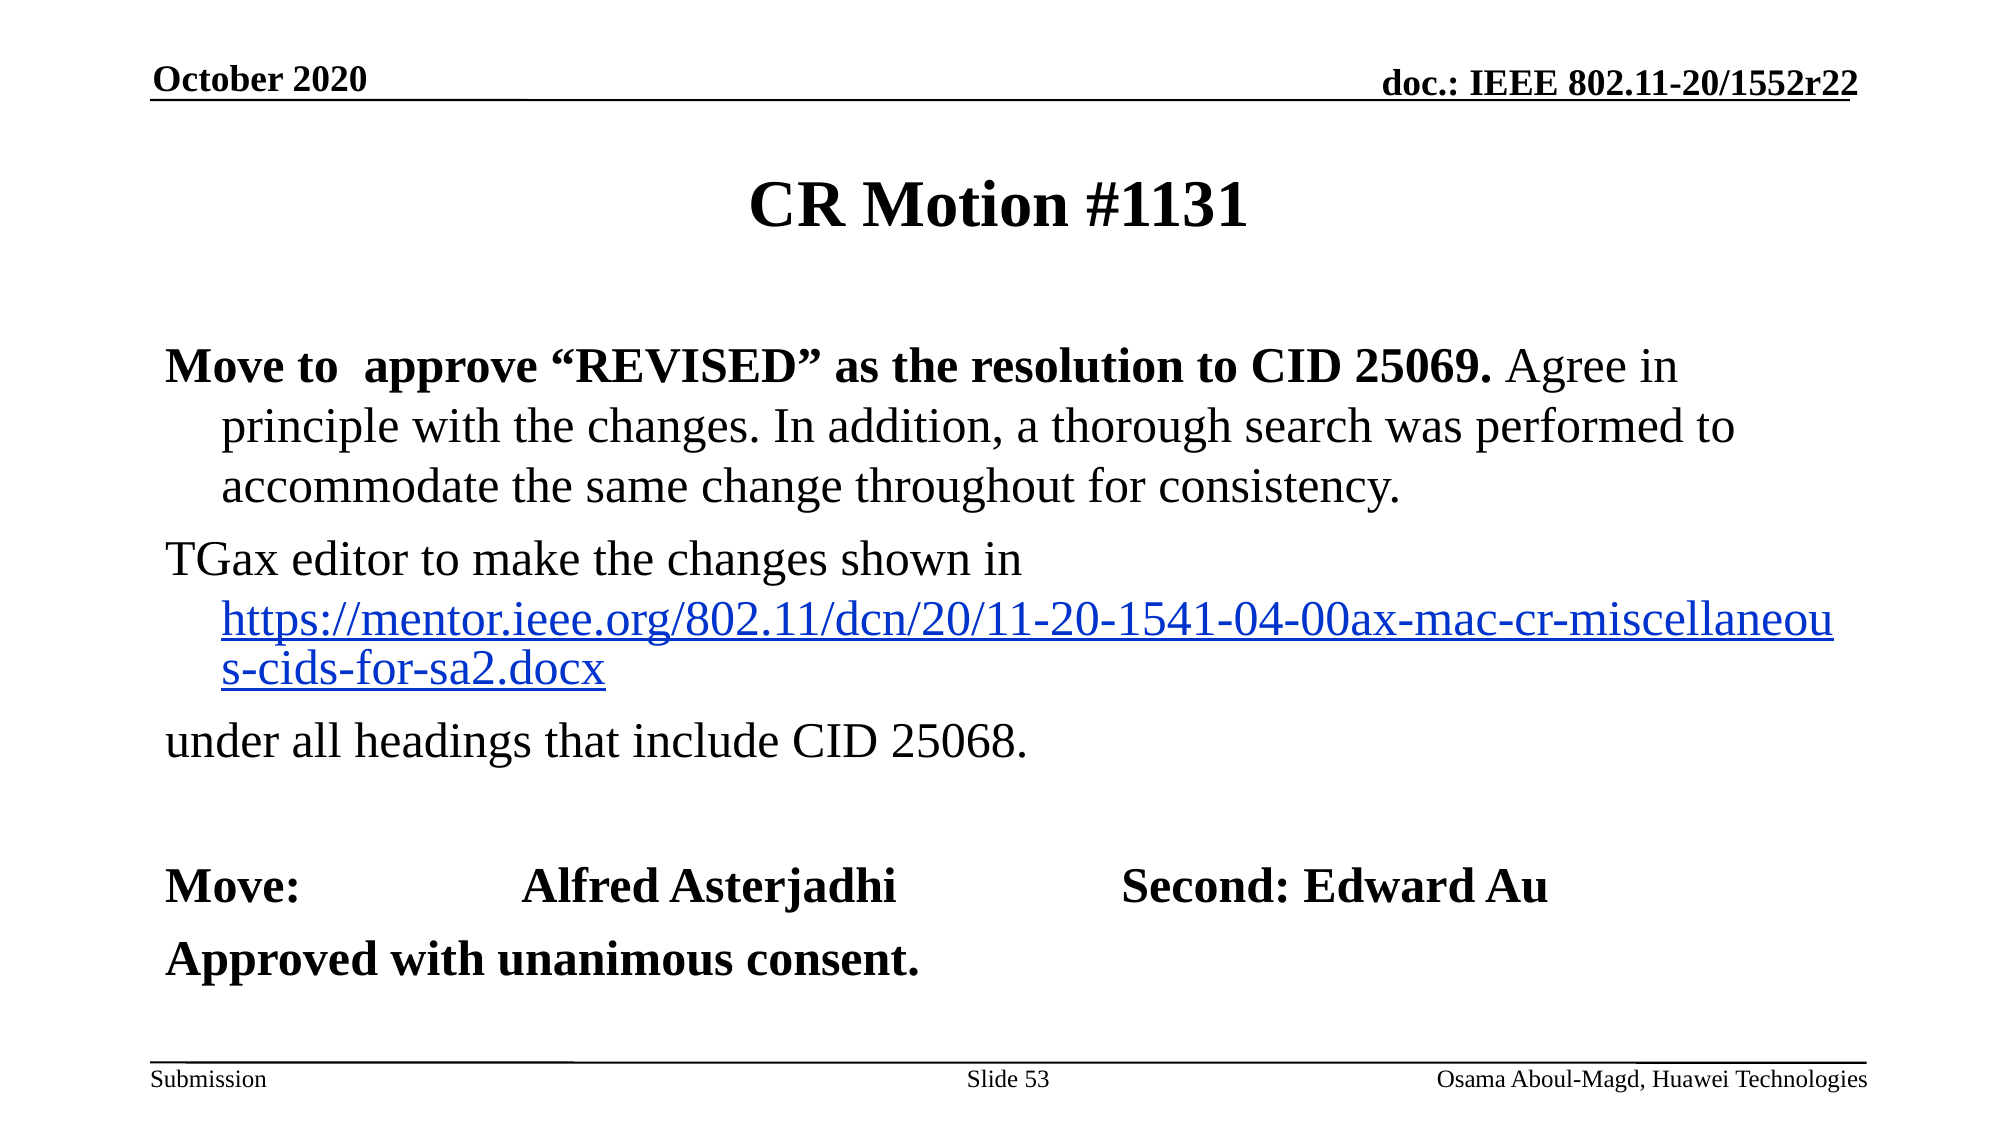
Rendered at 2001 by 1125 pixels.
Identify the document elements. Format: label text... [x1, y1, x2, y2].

footer Osama Aboul-Magd, Huawei Technologies [1171, 1061, 1869, 1093]
slide_number Slide 53 [950, 1061, 1067, 1123]
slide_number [152, 54, 563, 100]
list Move to approve “REVISED” as the resolution to CID 25069. Agree in principle with the changes. In addition, a thorough search was performed to accommodate the same change throughout for consistency. TGax editor to make the changes shown in https://mentor.ieee.org/802.11/dcn/20/11-20-1541-04-00ax-mac-cr-miscellaneous-cids-for-sa2.docx under all headings that include CID 25068. Move: Alfred Asterjadhi Second: Edward Au Approved with unanimous consent. [149, 324, 1850, 1000]
title CR Motion #1131 [149, 112, 1850, 288]
